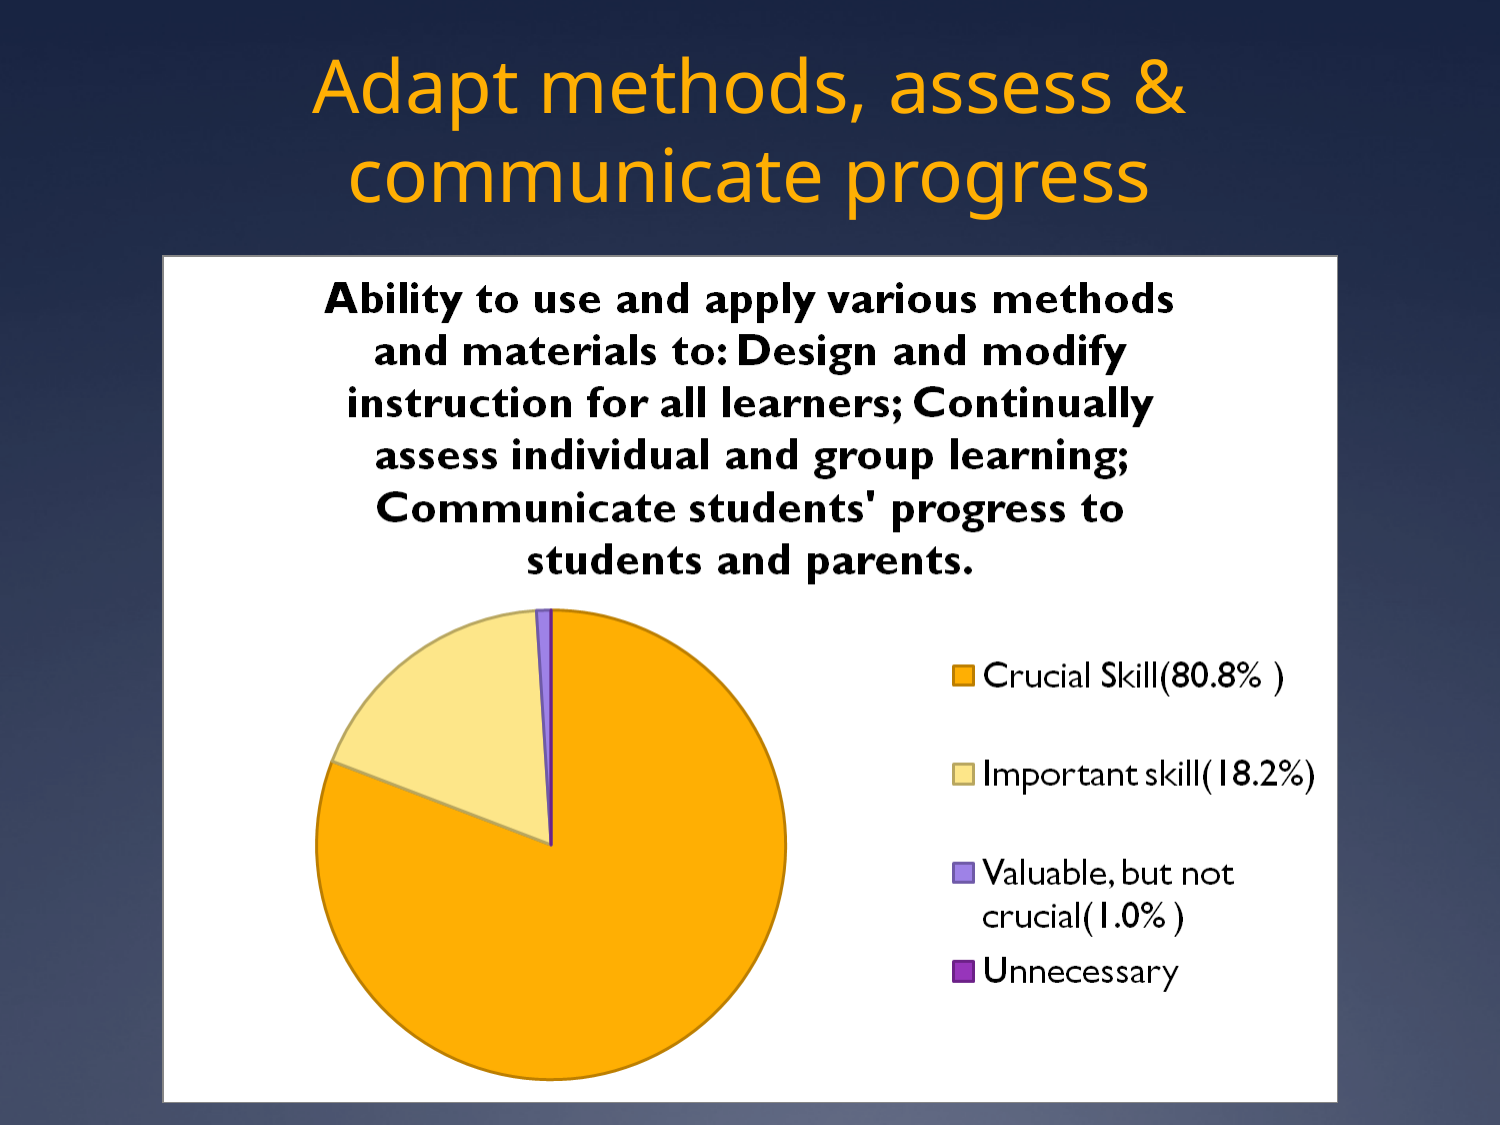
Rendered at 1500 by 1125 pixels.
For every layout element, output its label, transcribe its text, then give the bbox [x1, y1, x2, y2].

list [161, 254, 1339, 1104]
title Adapt methods, assess & communicate progress [100, 30, 1400, 226]
